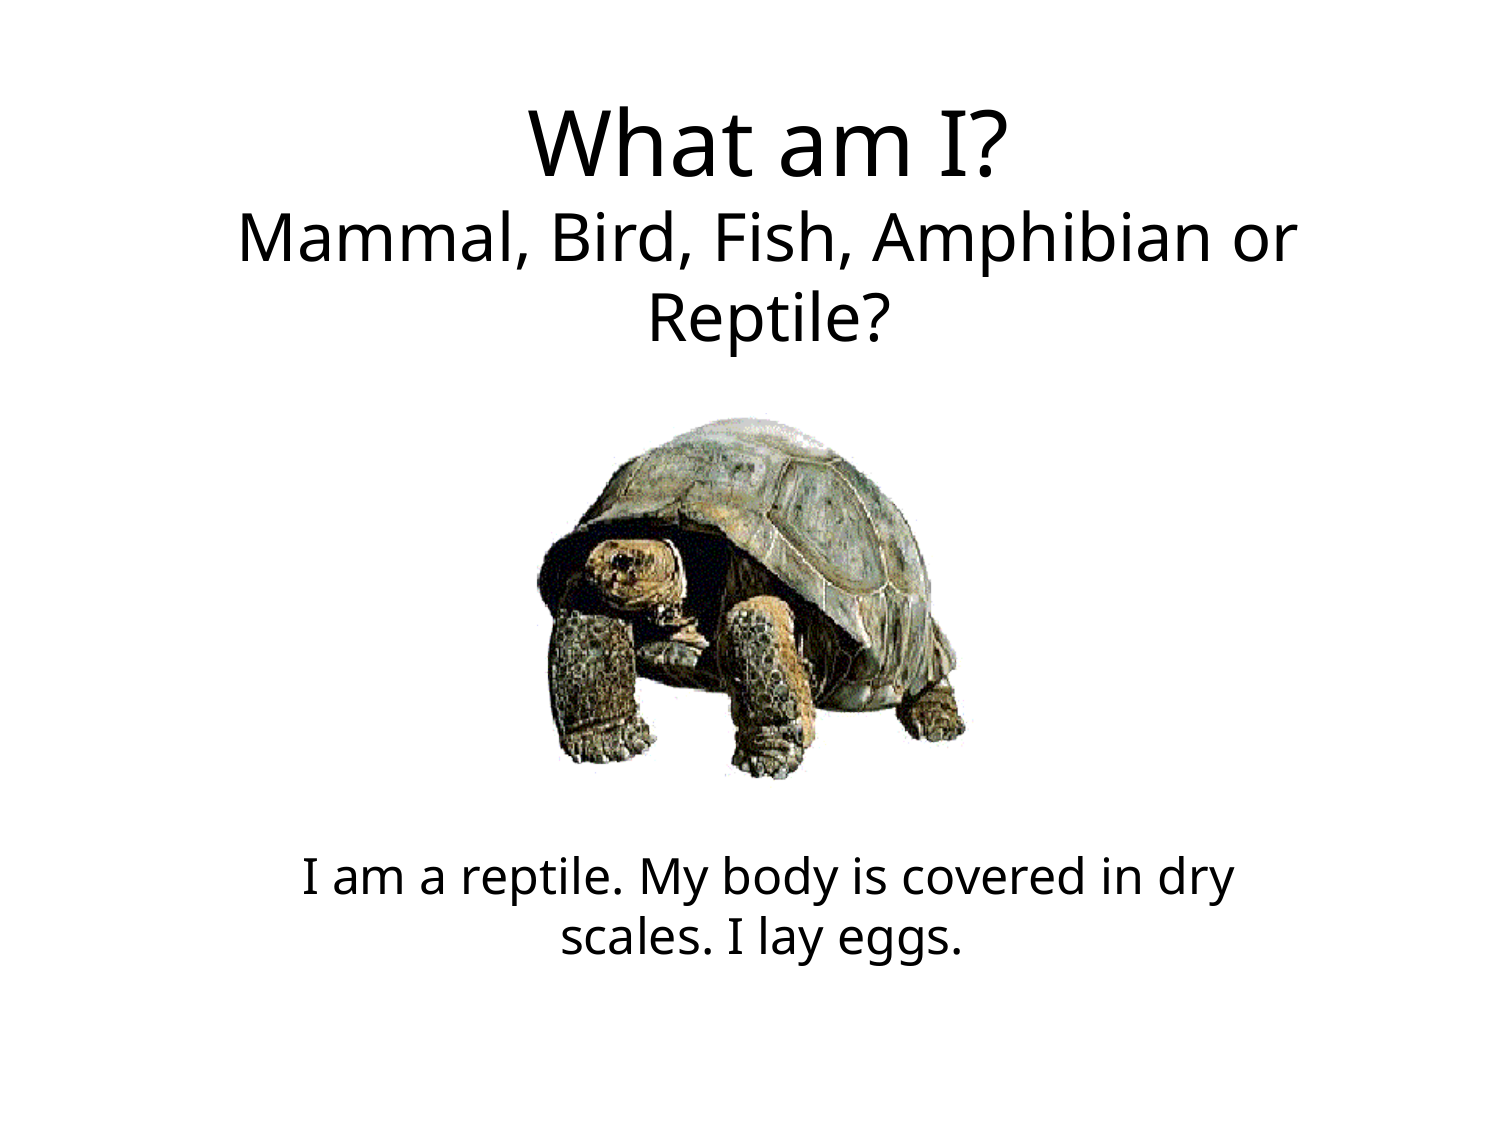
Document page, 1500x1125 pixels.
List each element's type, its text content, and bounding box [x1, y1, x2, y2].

text_box What am I? Mammal, Bird, Fish, Amphibian or Reptile? [124, 137, 1413, 413]
picture [523, 413, 977, 788]
text_box I am a reptile. My body is covered in dry scales. I lay eggs. [212, 837, 1325, 973]
